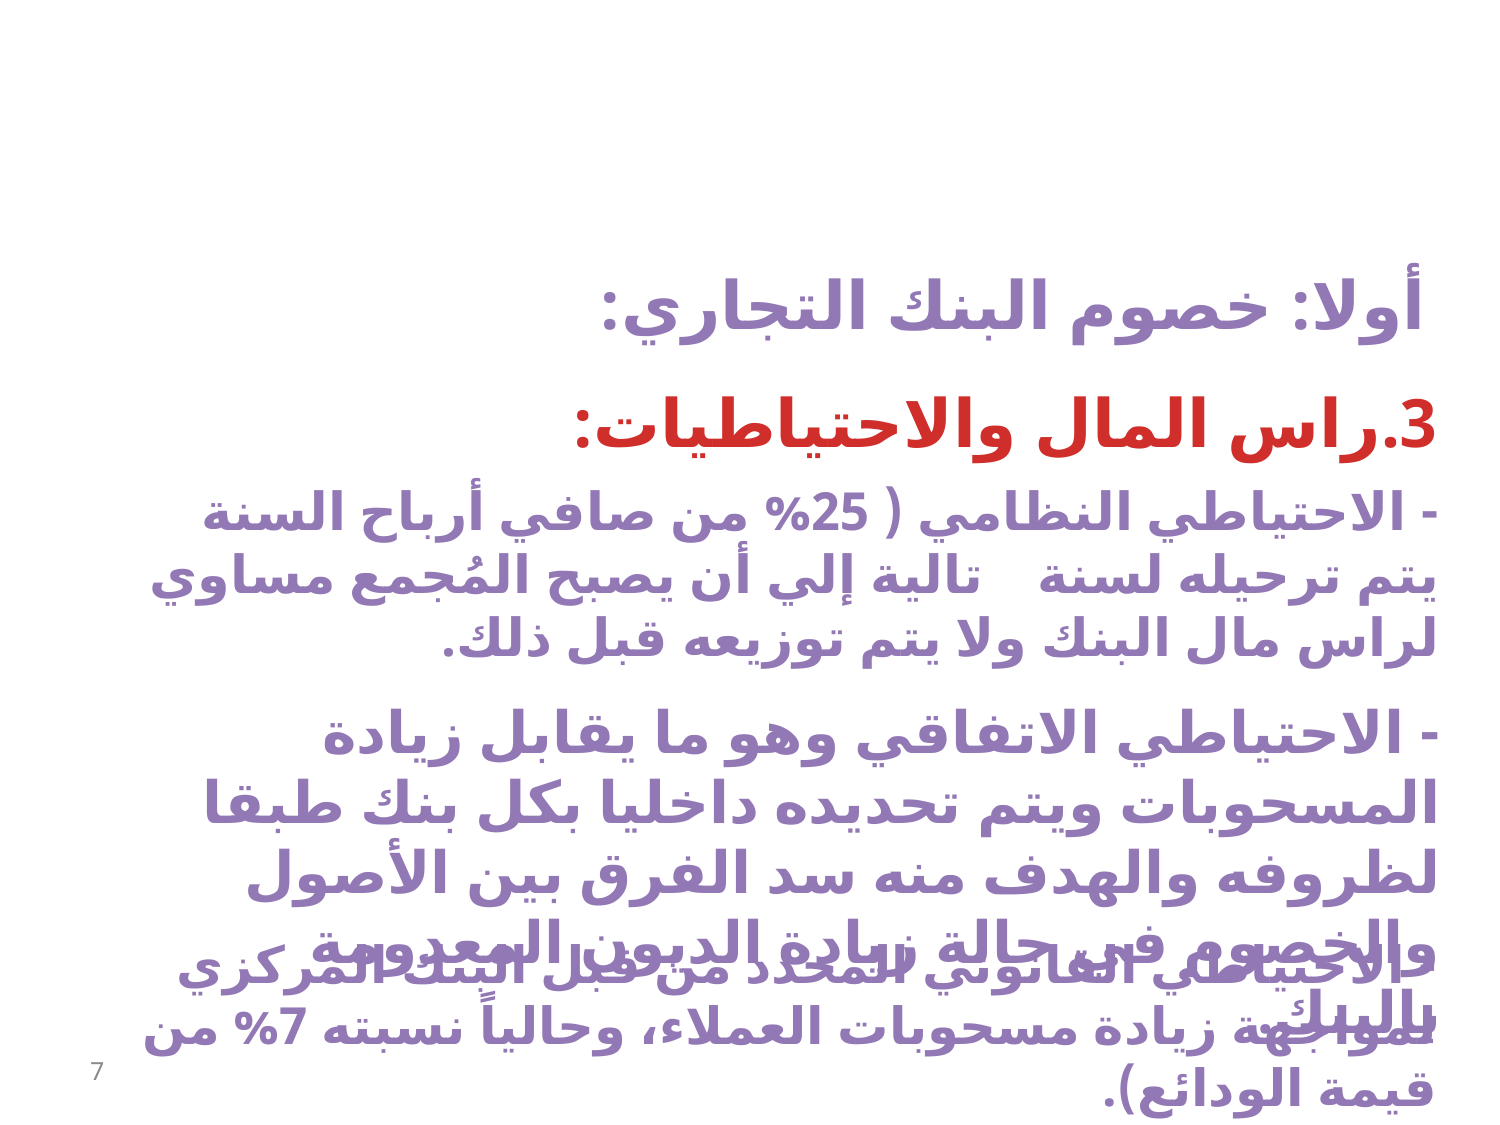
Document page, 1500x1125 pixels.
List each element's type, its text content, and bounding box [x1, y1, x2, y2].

text_box - الاحتياطي النظامي ( 25% من صافي أرباح السنة يتم ترحيله لسنة تالية إلي أن يصبح المُجمع مساوي لراس مال البنك ولا يتم توزيعه قبل ذلك. [105, 470, 1455, 687]
text_box - الاحتياطي القانوني المحدد من قبل البنك المركزي لمواجهة زيادة مسحوبات العملاء، وحالياً نسبته 7% من قيمة الودائع). [102, 924, 1453, 1125]
text_box 3. راس المال والاحتياطيات: [102, 373, 1453, 500]
text_box [127, 457, 1478, 593]
list أولا: خصوم البنك التجاري: [91, 255, 1442, 390]
slide_number 7 [75, 1042, 425, 1103]
text_box - الاحتياطي الاتفاقي وهو ما يقابل زيادة المسحوبات ويتم تحديده داخليا بكل بنك طبقا لظروفه والهدف منه سد الفرق بين الأصول والخصوم في حالة زيادة الديون المعدومة بالبنك. [105, 687, 1456, 888]
